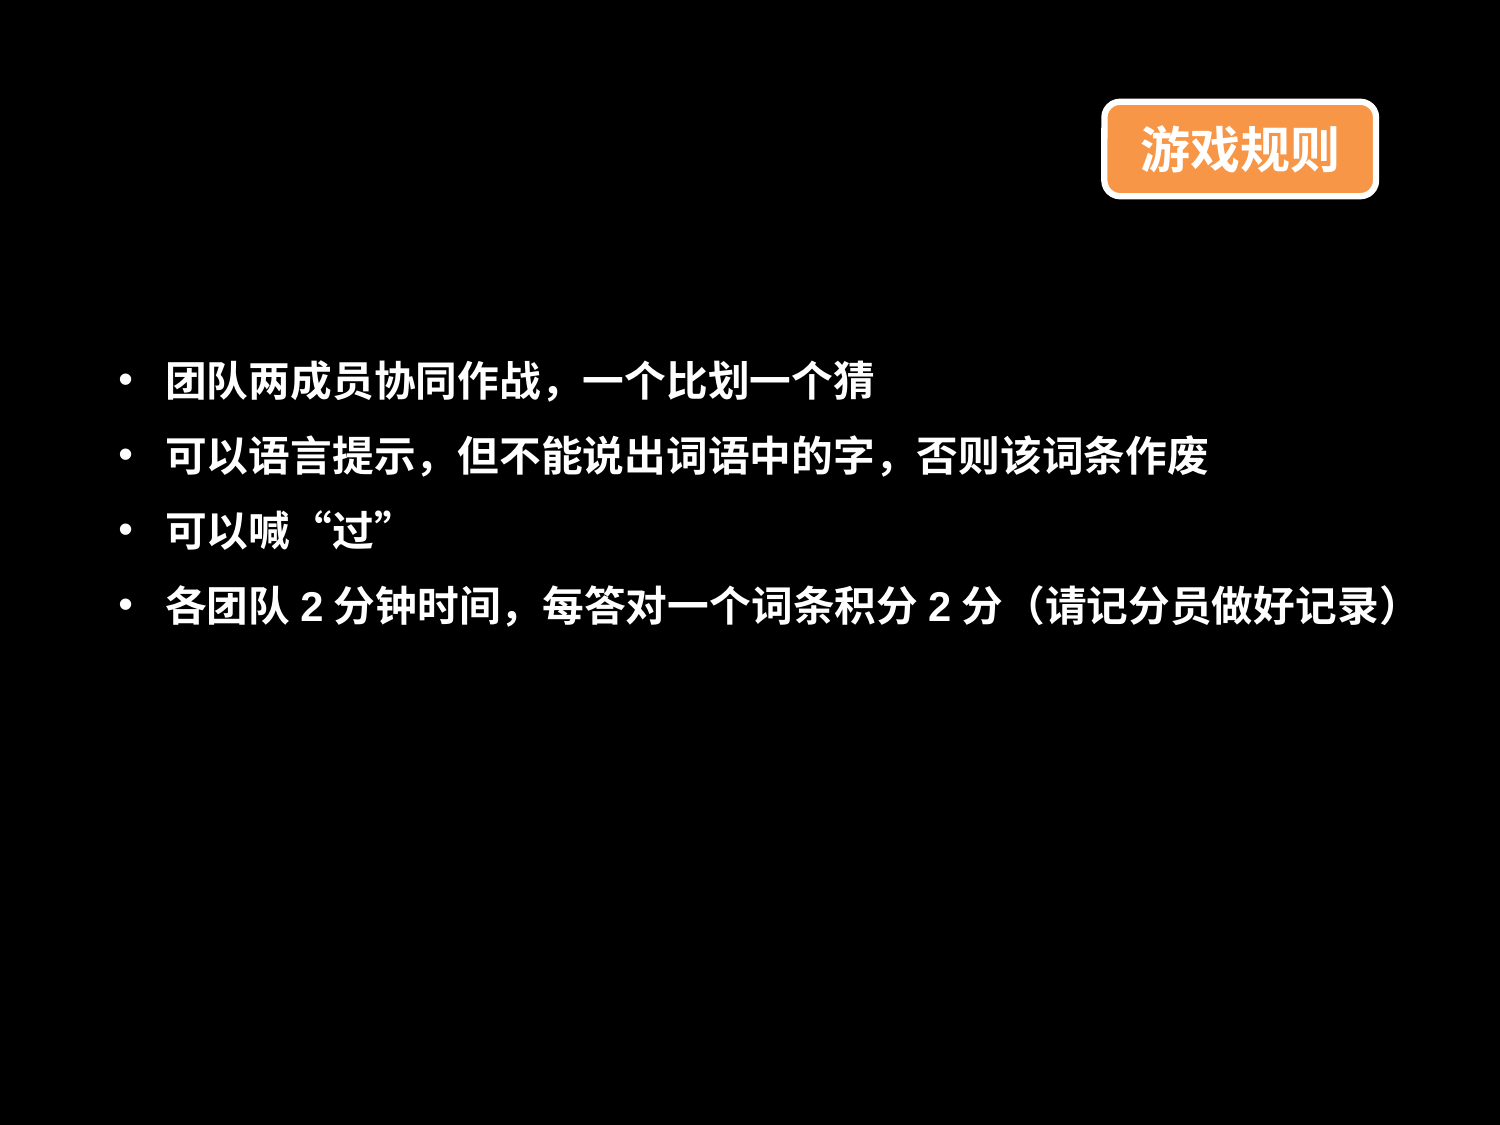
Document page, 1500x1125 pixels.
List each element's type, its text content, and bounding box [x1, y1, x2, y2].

text_box 团队两成员协同作战，一个比划一个猜 可以语言提示，但不能说出词语中的字，否则该词条作废 可以喊“过” 各团队2分钟时间，每答对一个词条积分2分（请记分员做好记录） [103, 322, 1462, 713]
text_box 游戏规则 [1101, 98, 1380, 200]
